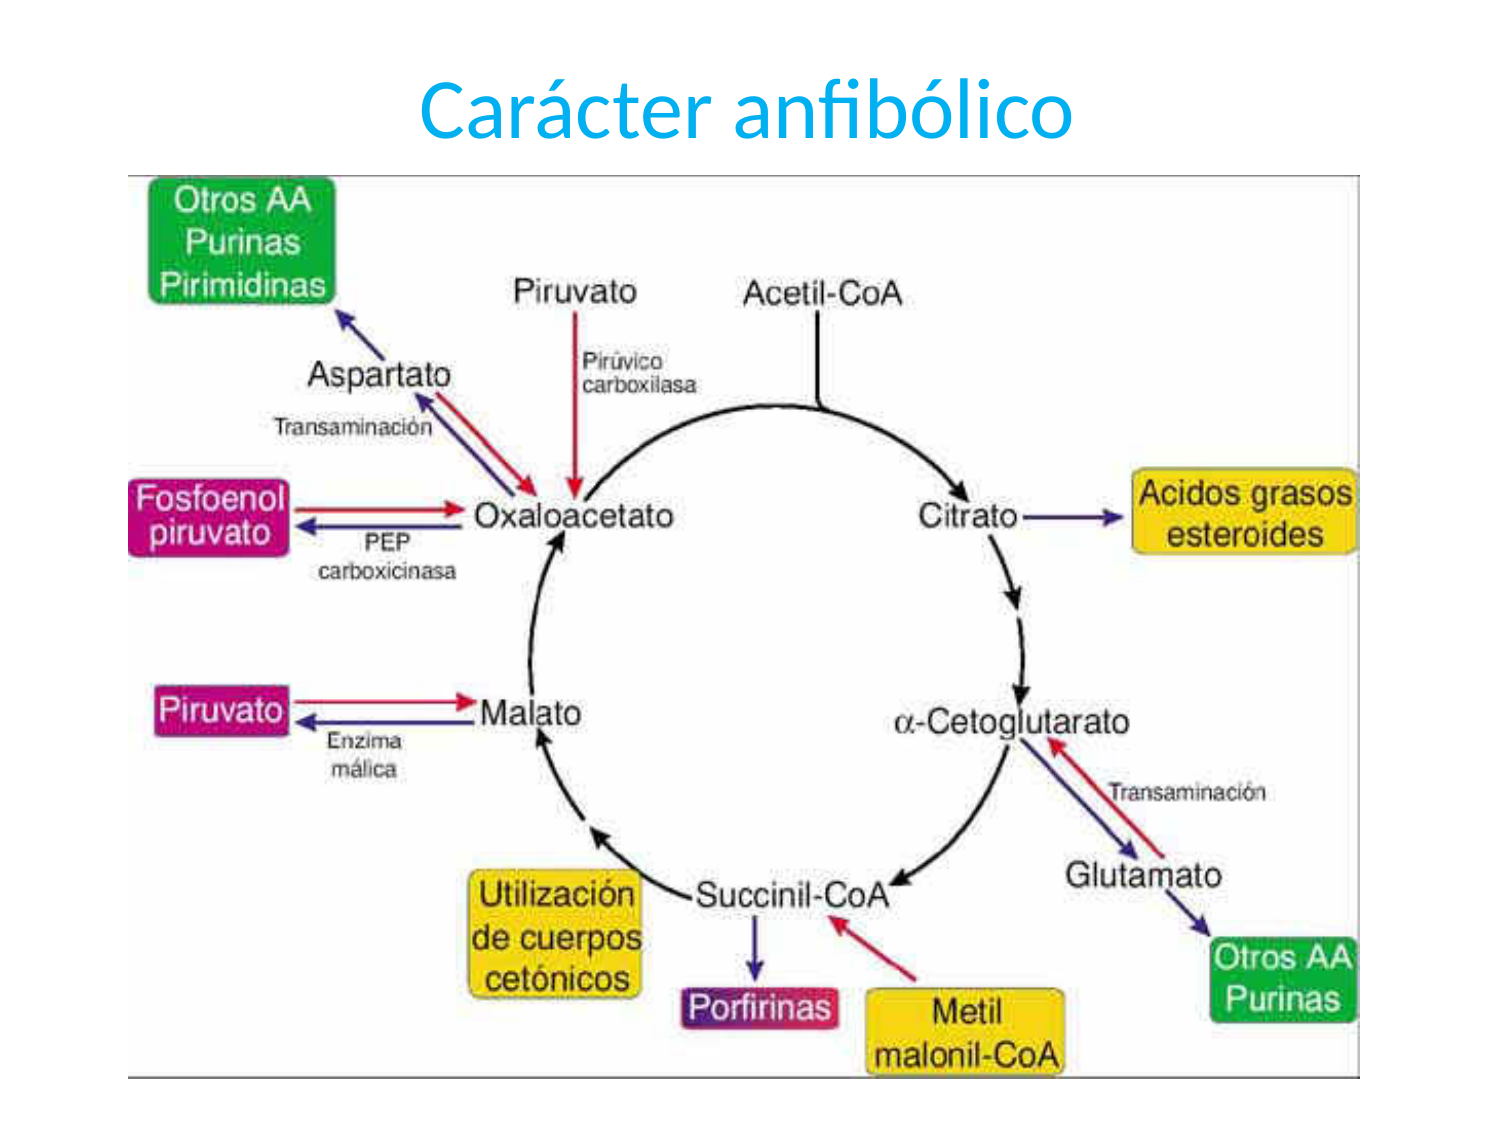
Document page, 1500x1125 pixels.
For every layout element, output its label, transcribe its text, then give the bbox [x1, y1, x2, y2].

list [128, 175, 1360, 1079]
title Carácter anfibólico [70, 45, 1425, 164]
